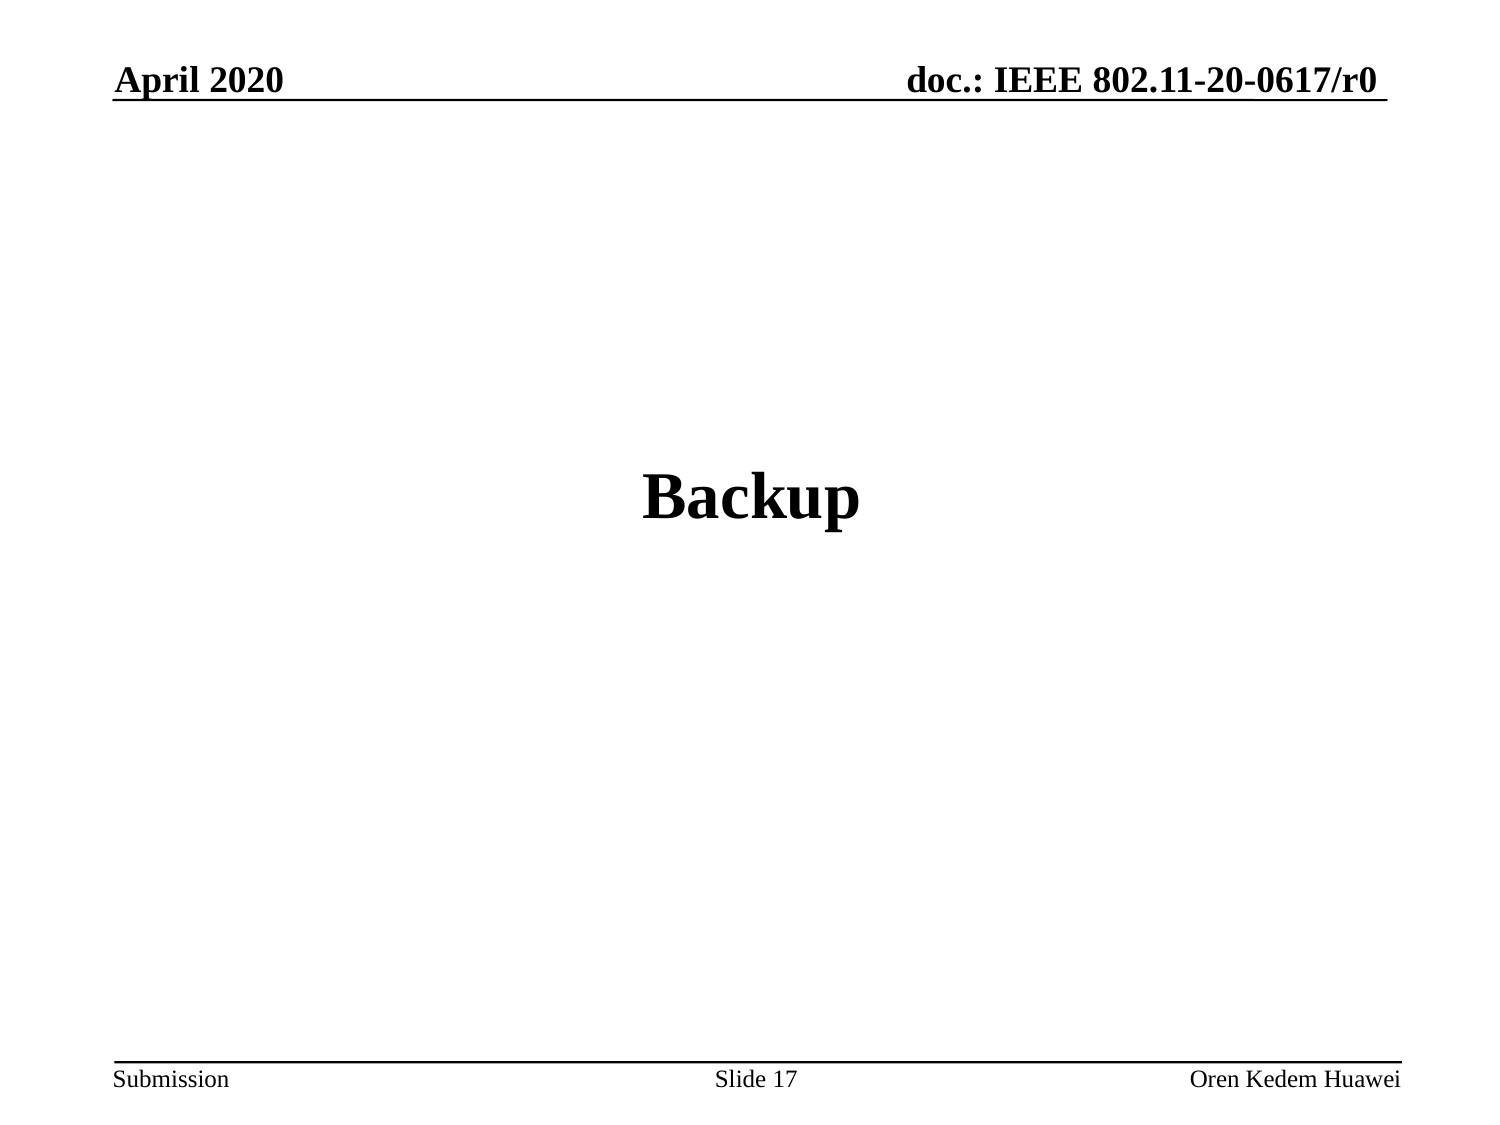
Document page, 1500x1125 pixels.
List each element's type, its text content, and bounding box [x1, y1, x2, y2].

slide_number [114, 54, 286, 101]
title Backup [114, 444, 1390, 541]
slide_number Slide 17 [712, 1061, 800, 1093]
footer Oren Kedem Huawei [1186, 1061, 1402, 1093]
